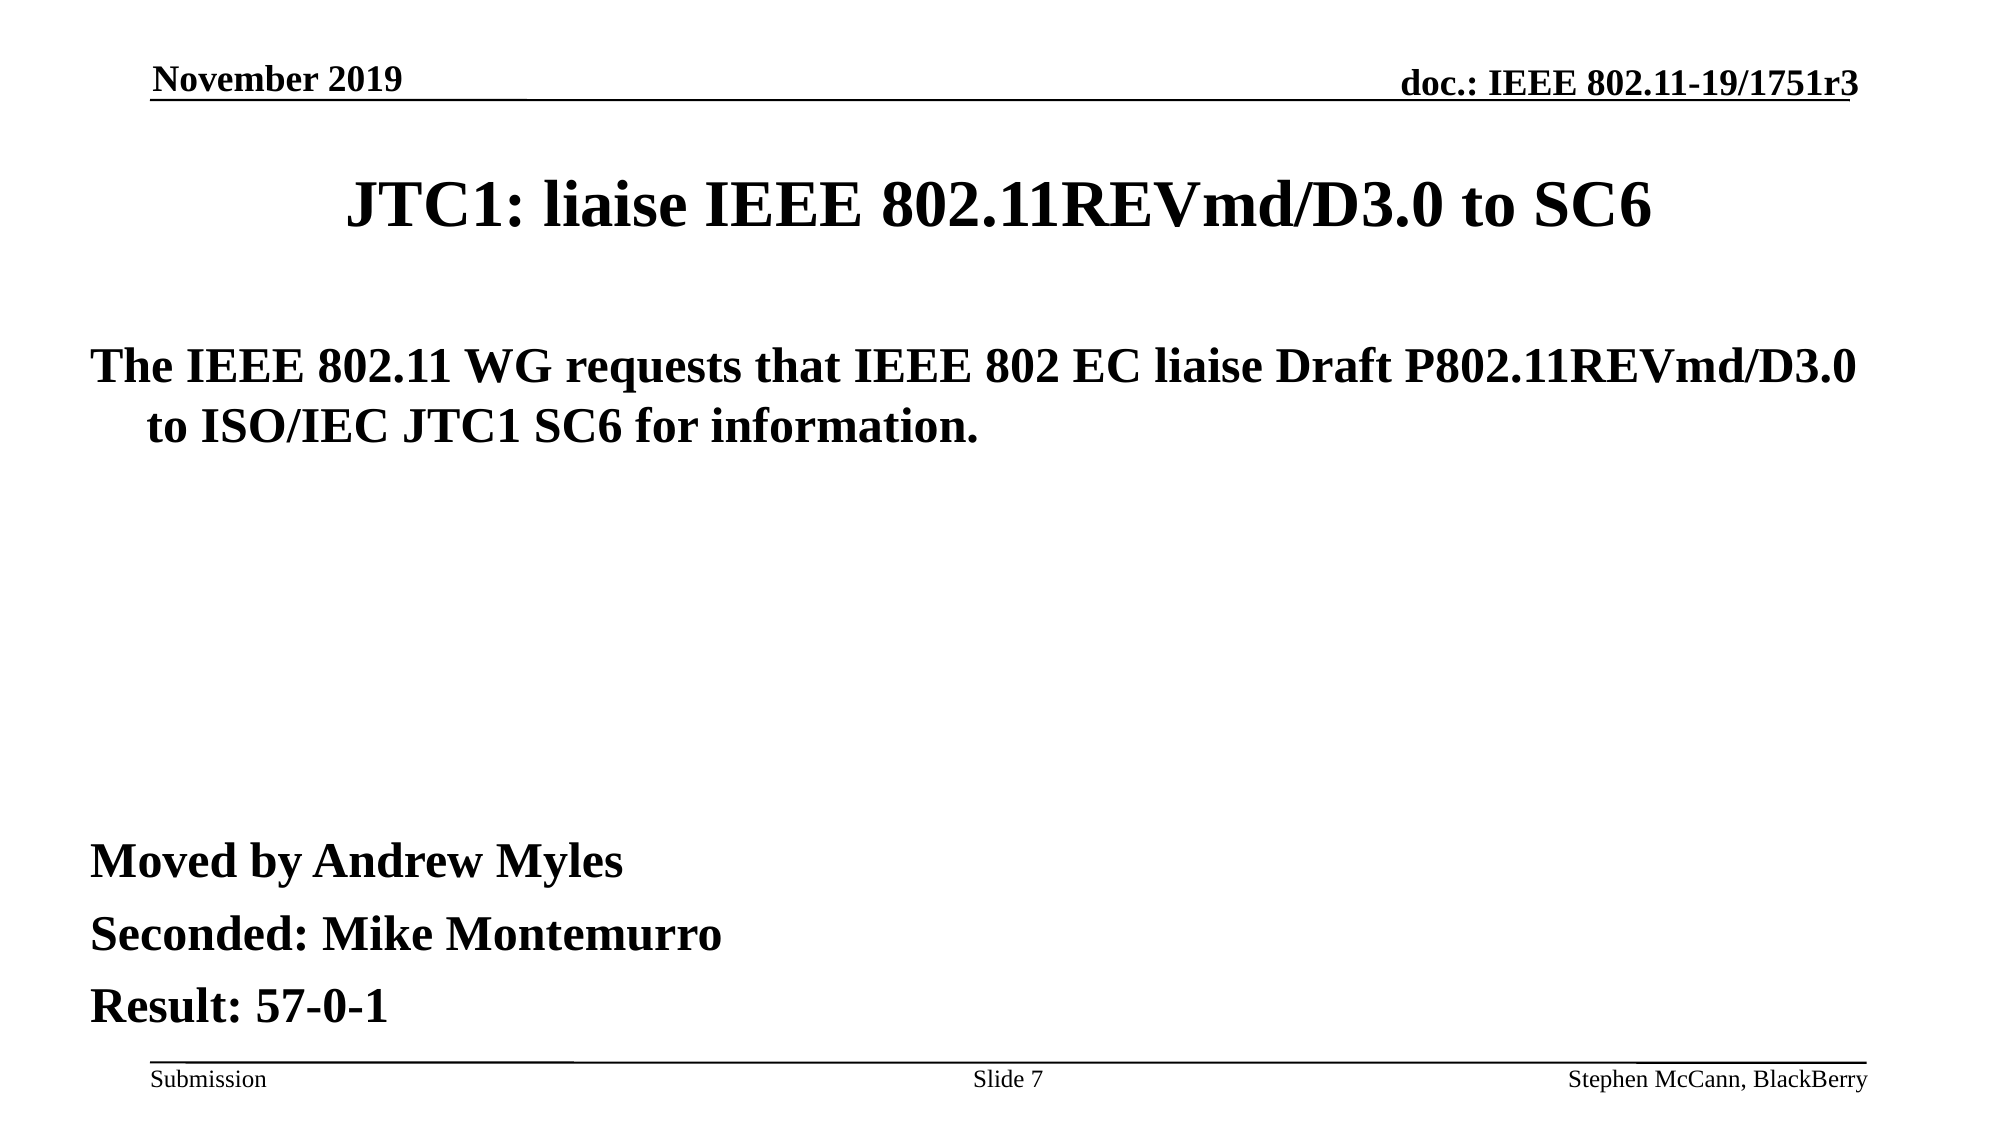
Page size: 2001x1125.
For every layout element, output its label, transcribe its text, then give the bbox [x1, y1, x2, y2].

list The IEEE 802.11 WG requests that IEEE 802 EC liaise Draft P802.11REVmd/D3.0 to ISO/IEC JTC1 SC6 for information. Moved by Andrew Myles Seconded: Mike Montemurro Result: 57-0-1 [74, 324, 1913, 1038]
title JTC1: liaise IEEE 802.11REVmd/D3.0 to SC6 [149, 112, 1850, 288]
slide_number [152, 54, 563, 100]
slide_number Slide 7 [950, 1061, 1067, 1123]
footer Stephen McCann, BlackBerry [1171, 1061, 1869, 1093]
